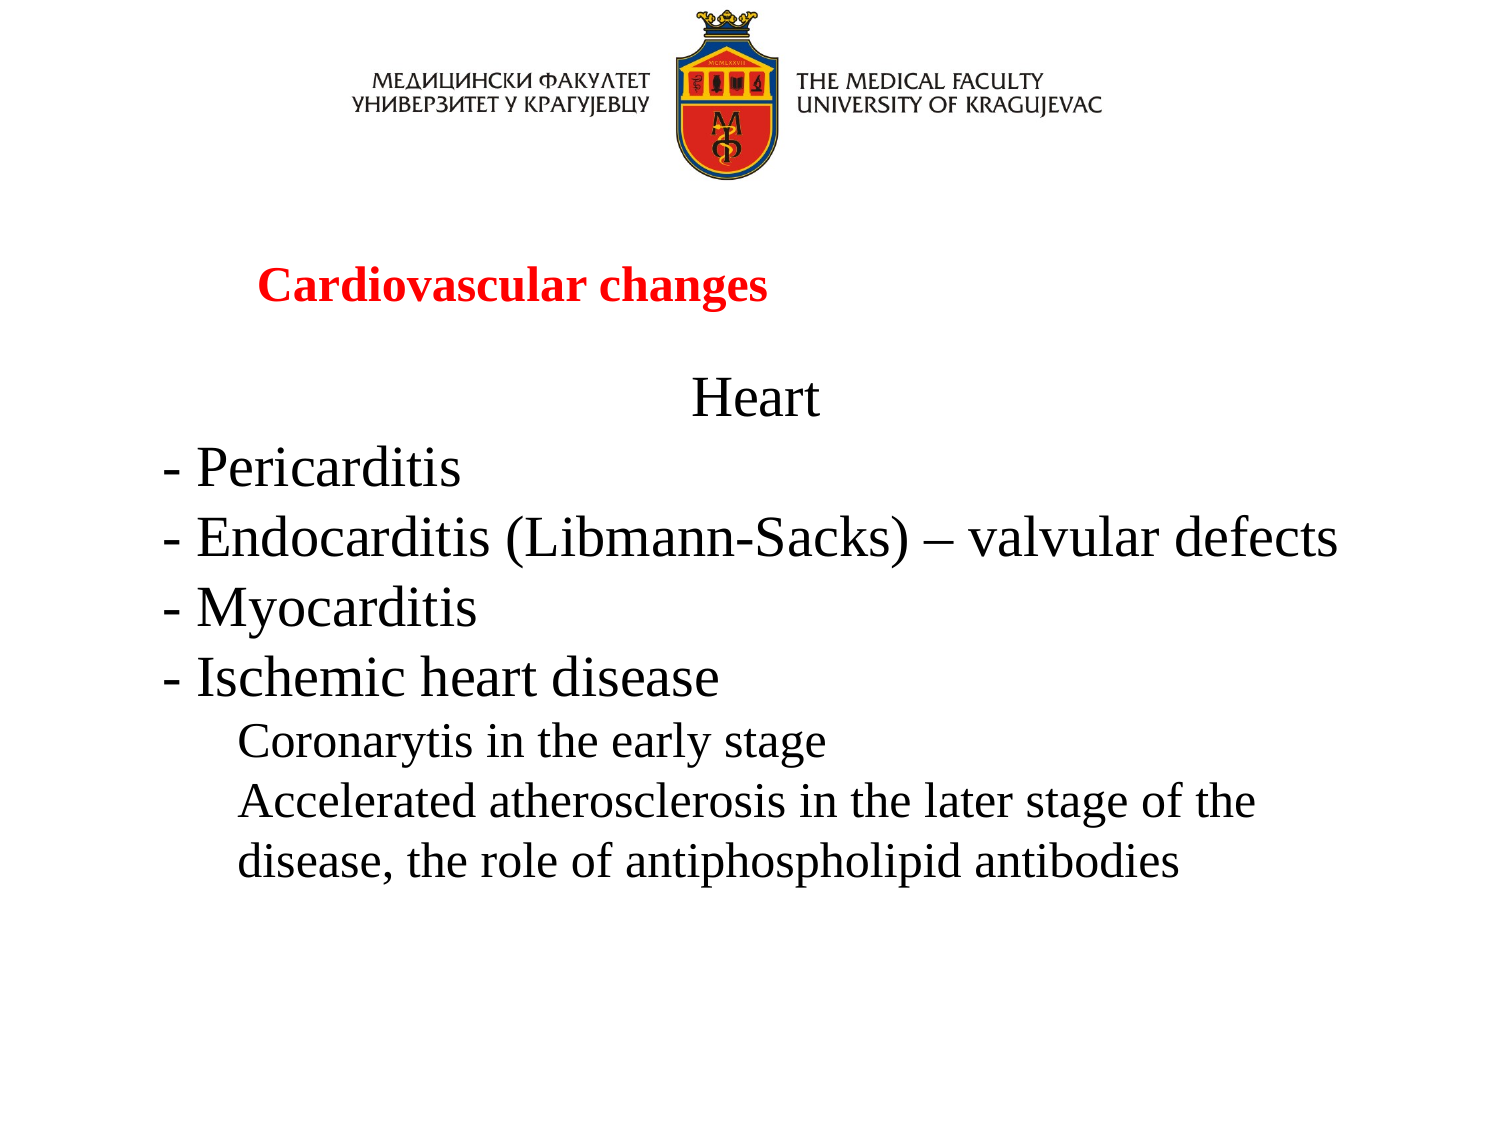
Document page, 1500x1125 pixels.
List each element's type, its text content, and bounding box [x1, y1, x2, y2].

picture [328, 0, 1125, 191]
text_box Cardiovascular changes [242, 243, 1039, 319]
text_box Heart - Pericarditis - Endocarditis (Libmann-Sacks) – valvular defects - Myocarditis - Ischemic heart disease Coronarytis in the early stage Accelerated atherosclerosis in the later stage of the disease, the role of antiphospholipid antibodies [147, 350, 1364, 896]
